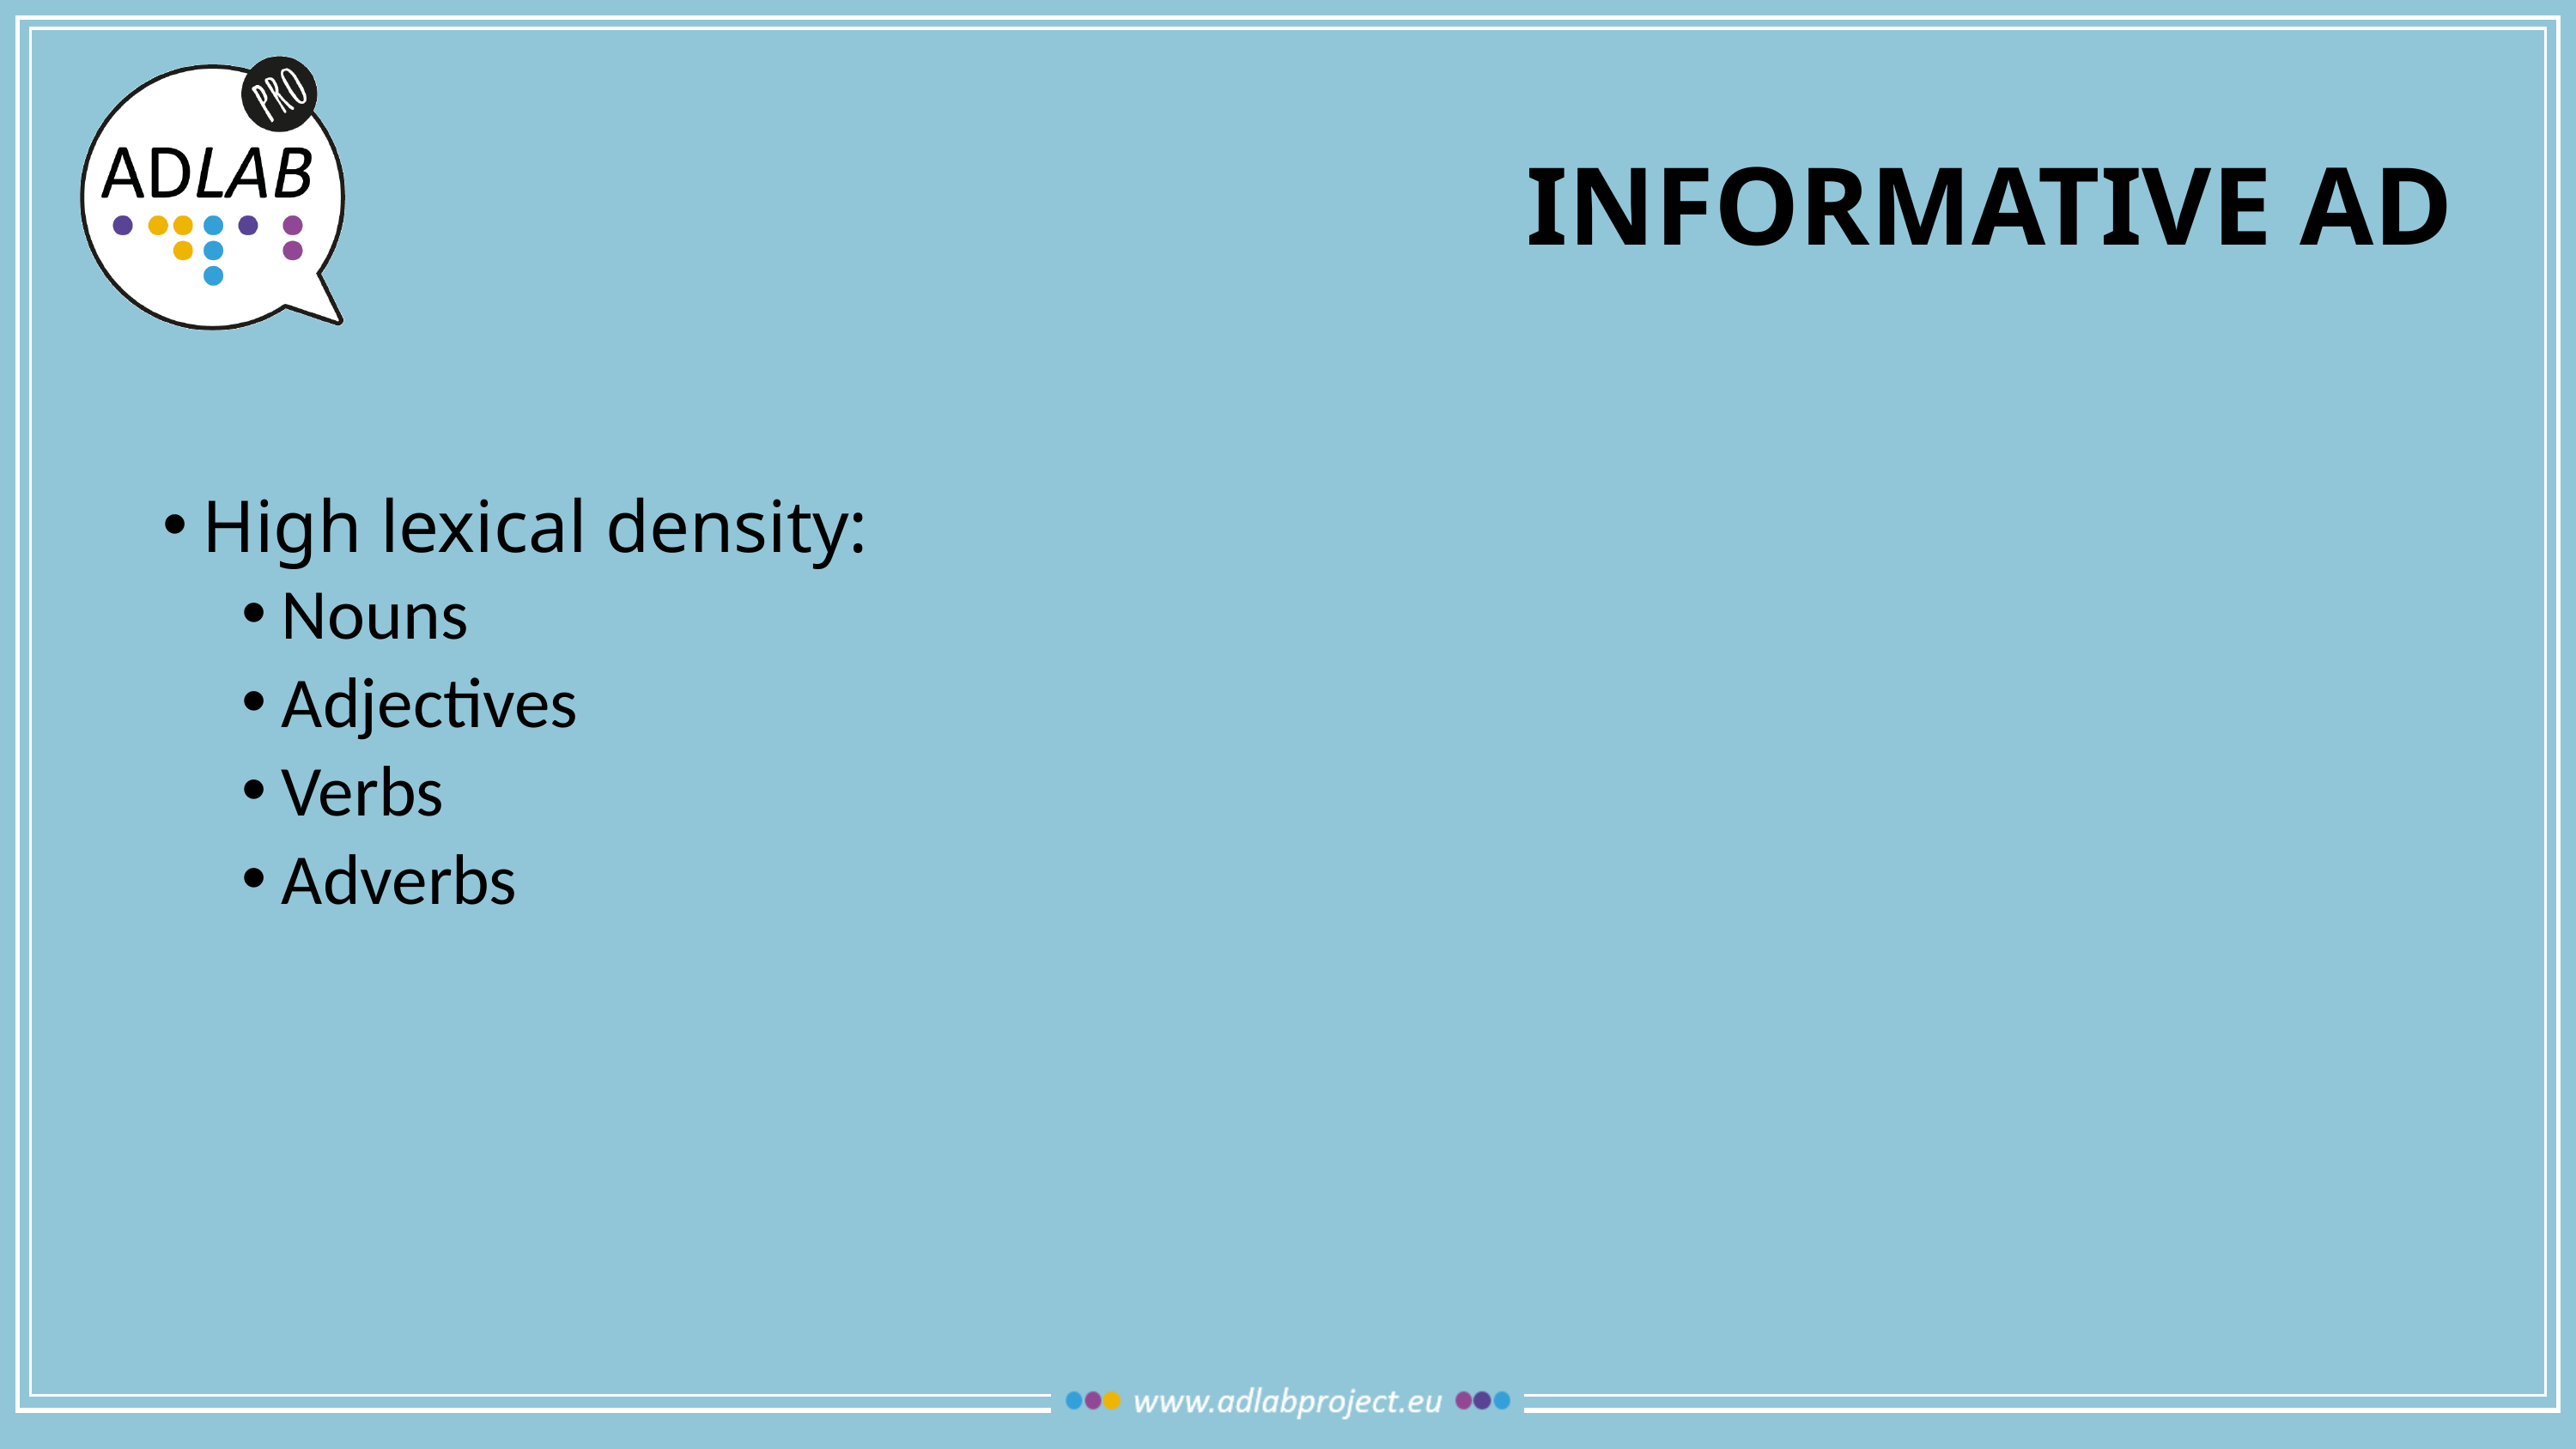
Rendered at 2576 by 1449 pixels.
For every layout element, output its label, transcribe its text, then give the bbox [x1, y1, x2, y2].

list High lexical density: Nouns Adjectives Verbs Adverbs [150, 431, 2467, 1087]
title Informative ad [384, 70, 2467, 351]
picture [1051, 1378, 1524, 1429]
picture [72, 49, 353, 330]
